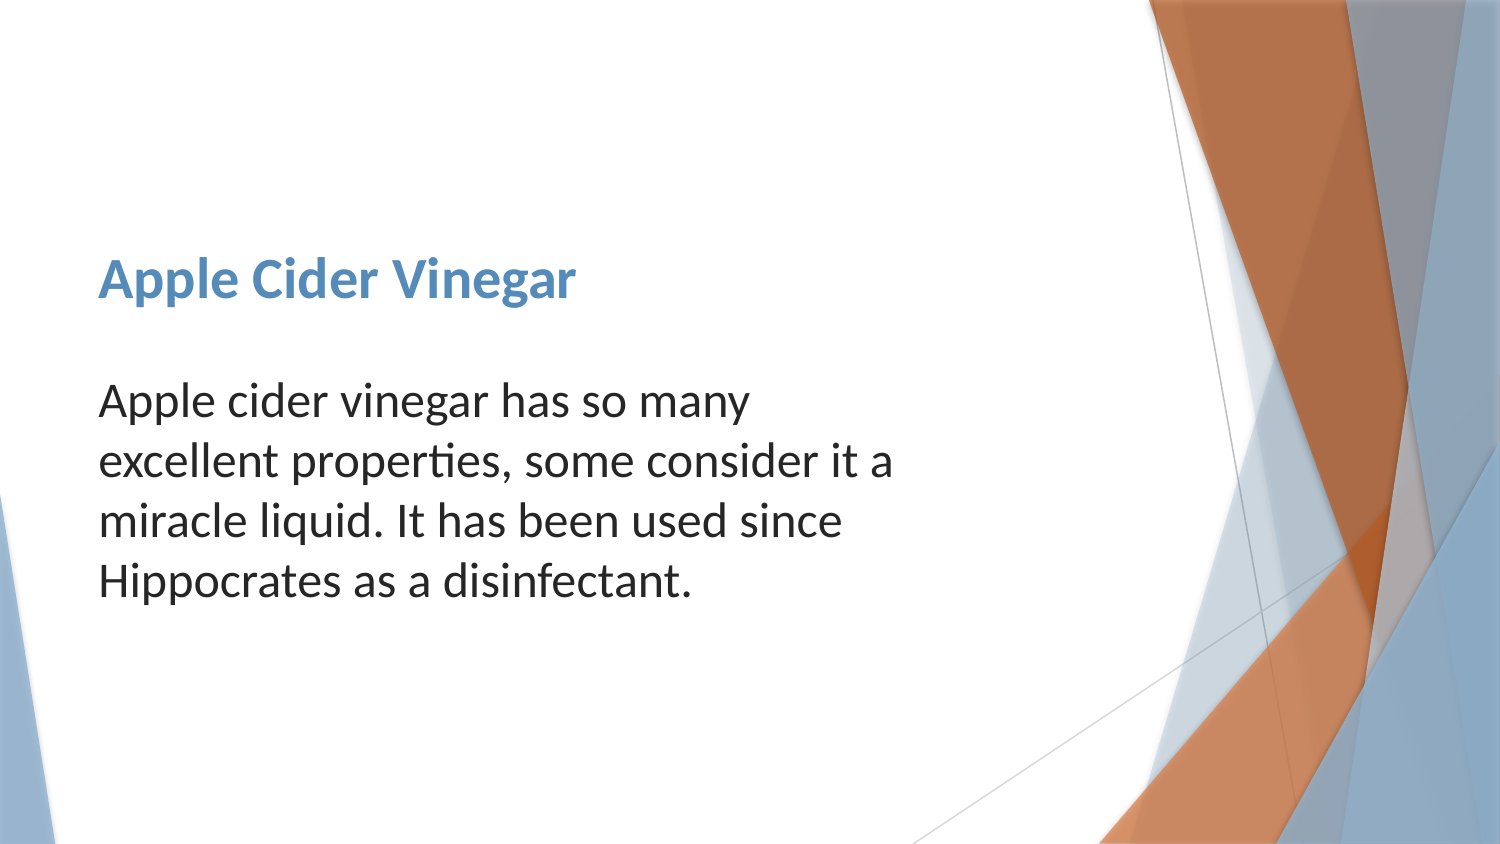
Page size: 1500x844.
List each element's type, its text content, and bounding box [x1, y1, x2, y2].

list Apple cider vinegar has so many excellent properties, some consider it a miracle liquid. It has been used since Hippocrates as a disinfectant. [83, 360, 939, 649]
title Apple Cider Vinegar [83, 232, 1141, 320]
